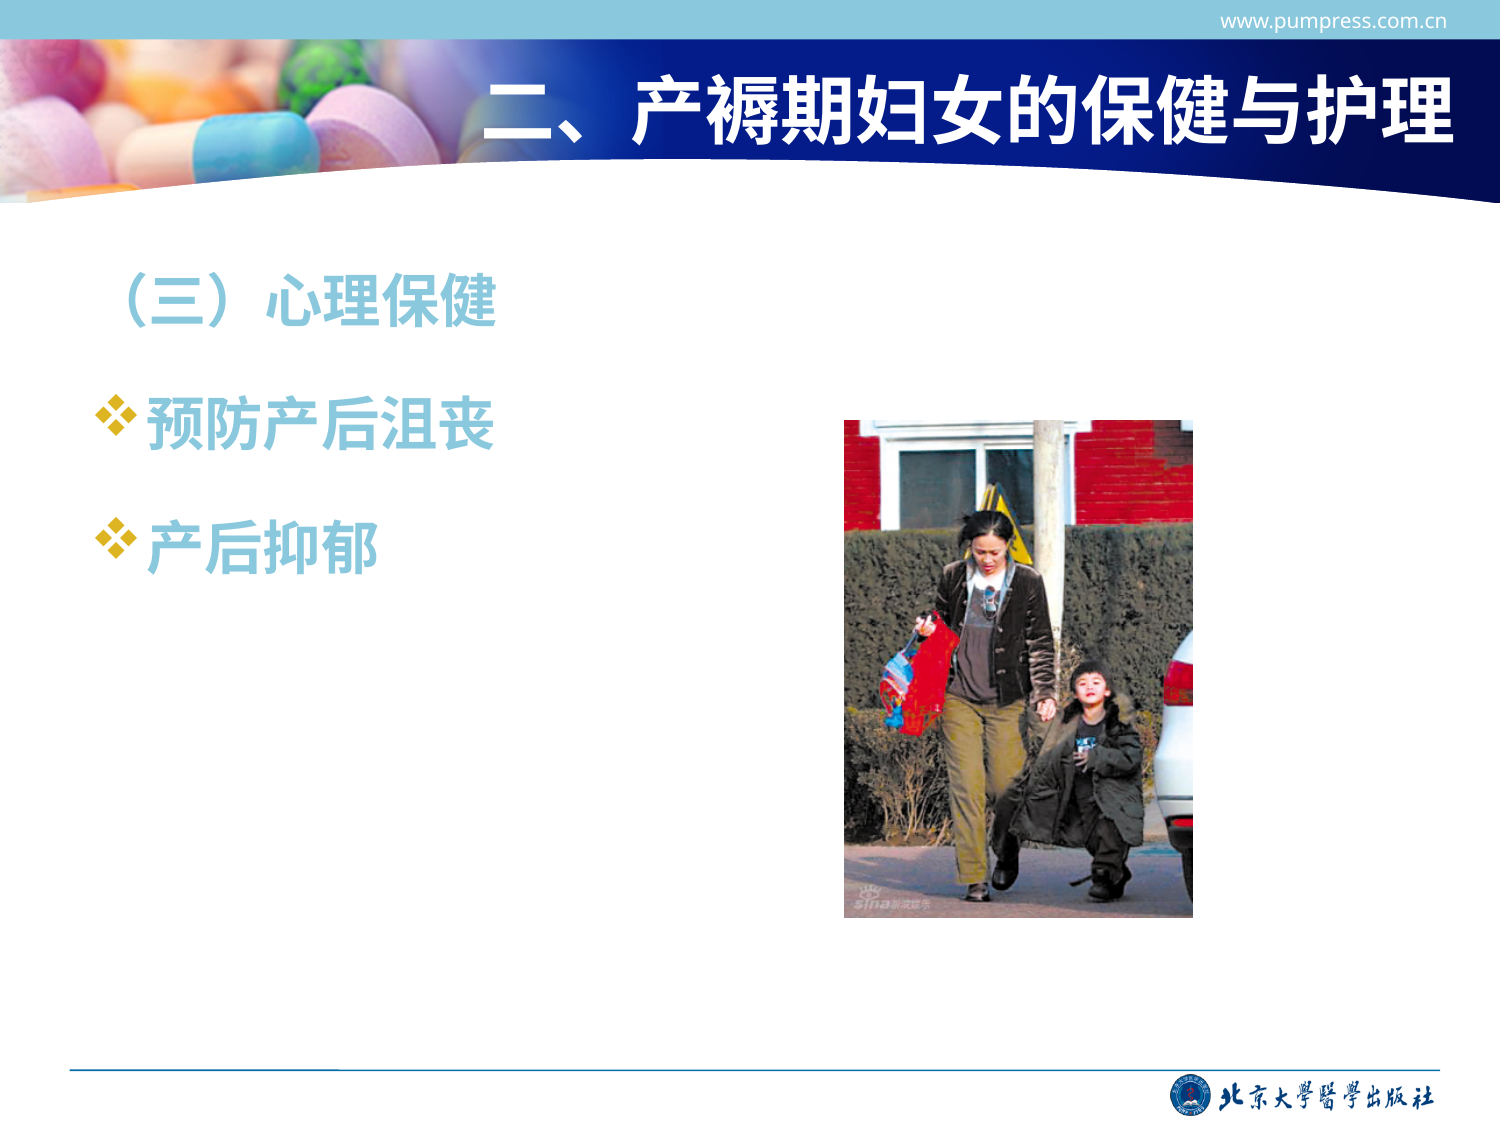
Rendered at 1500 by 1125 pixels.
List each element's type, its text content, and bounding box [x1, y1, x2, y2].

slide_number www.pumpress.com.cn [1024, 0, 1463, 38]
picture [844, 420, 1193, 918]
picture [1170, 1074, 1436, 1118]
title 二、产褥期妇女的保健与护理 [74, 44, 1471, 173]
picture [0, 40, 1500, 203]
list （三）心理保健 预防产后沮丧 产后抑郁 [74, 231, 1426, 1006]
